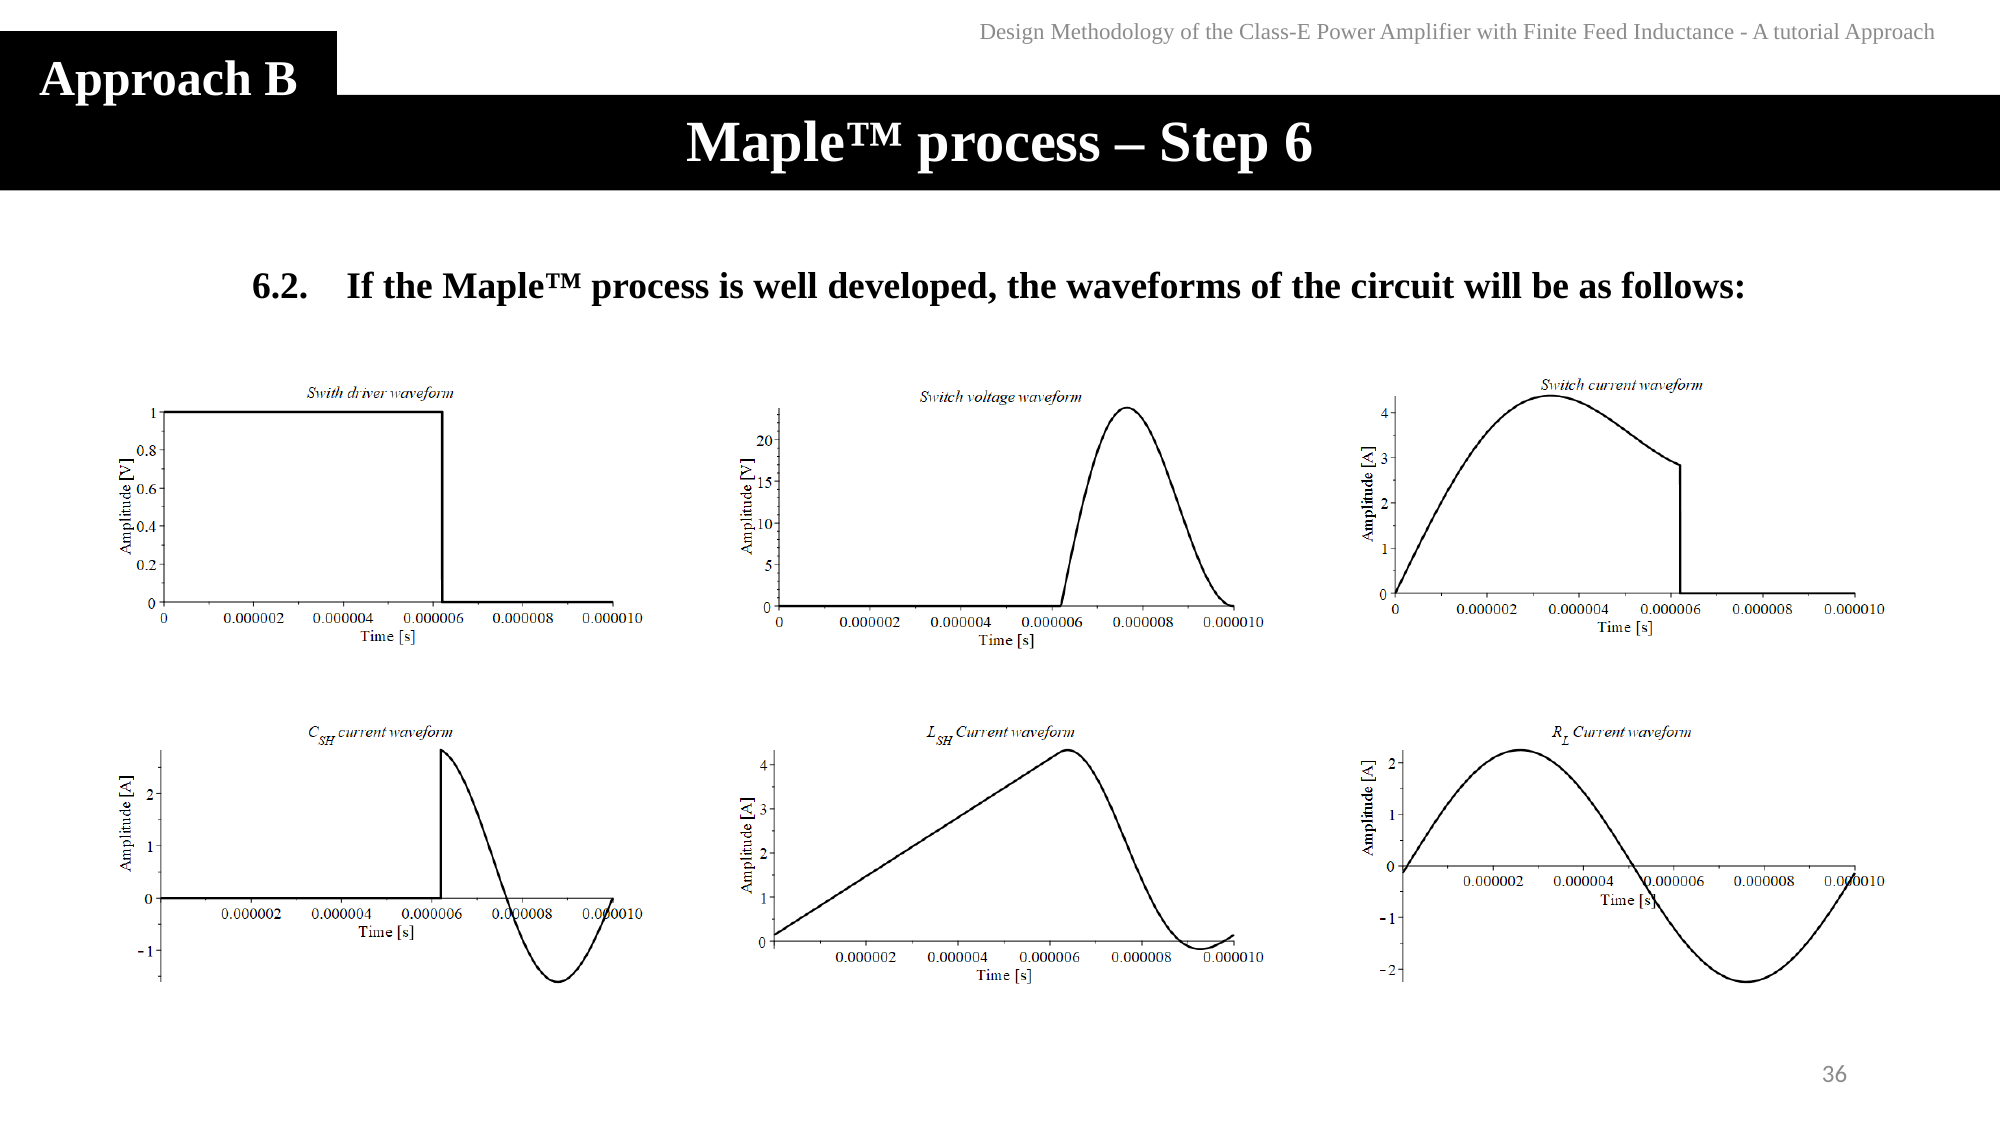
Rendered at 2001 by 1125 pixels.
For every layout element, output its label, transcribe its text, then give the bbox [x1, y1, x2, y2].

text_box 6.2. If the Maple™ process is well developed, the waveforms of the circuit will be as follows: [226, 254, 1774, 314]
title Maple™ process – Step 6 [0, 94, 2000, 191]
text_box Approach B [0, 31, 337, 127]
slide_number 36 [1412, 1042, 1863, 1103]
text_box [109, 370, 1891, 988]
footer Design Methodology of the Class-E Power Amplifier with Finite Feed Inductance - A tutorial Approach [916, 0, 2000, 61]
